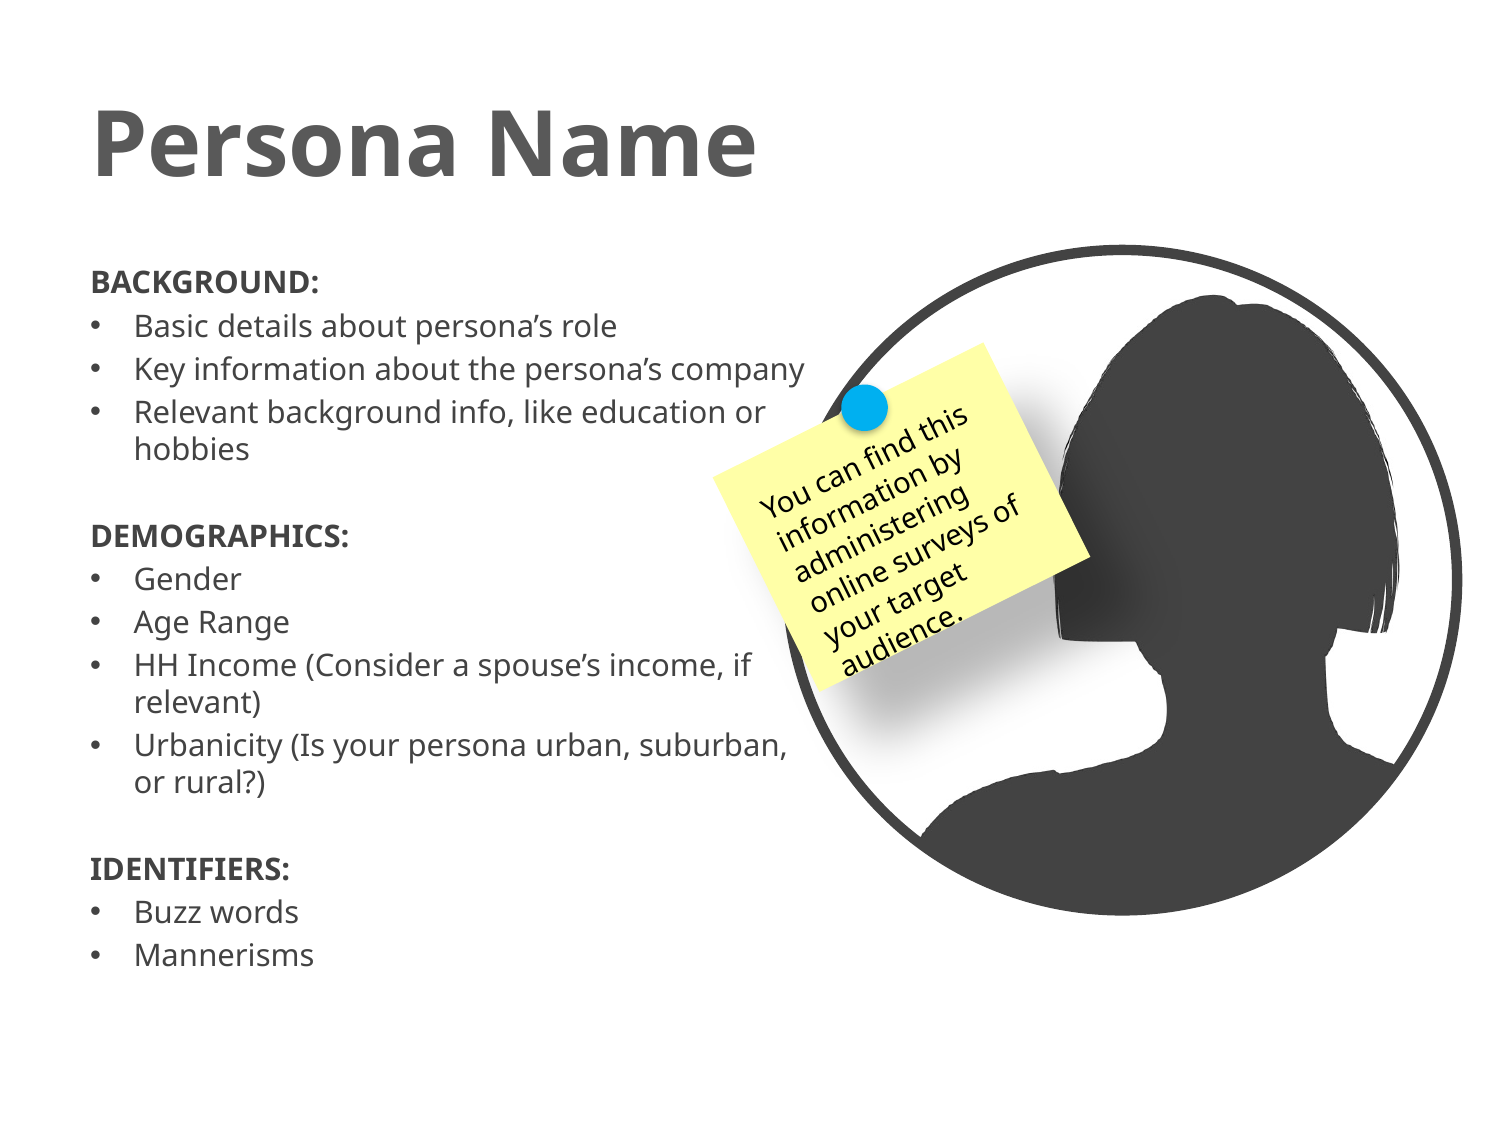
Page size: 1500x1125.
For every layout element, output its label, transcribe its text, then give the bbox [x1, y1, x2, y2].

list BACKGROUND: Basic details about persona’s role Key information about the persona’s company Relevant background info, like education or hobbies DEMOGRAPHICS: Gender Age Range HH Income (Consider a spouse’s income, if relevant) Urbanicity (Is your persona urban, suburban, or rural?) IDENTIFIERS: Buzz words Mannerisms [75, 255, 825, 1025]
picture [787, 249, 1458, 911]
title Persona Name [75, 44, 963, 236]
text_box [747, 388, 1051, 641]
